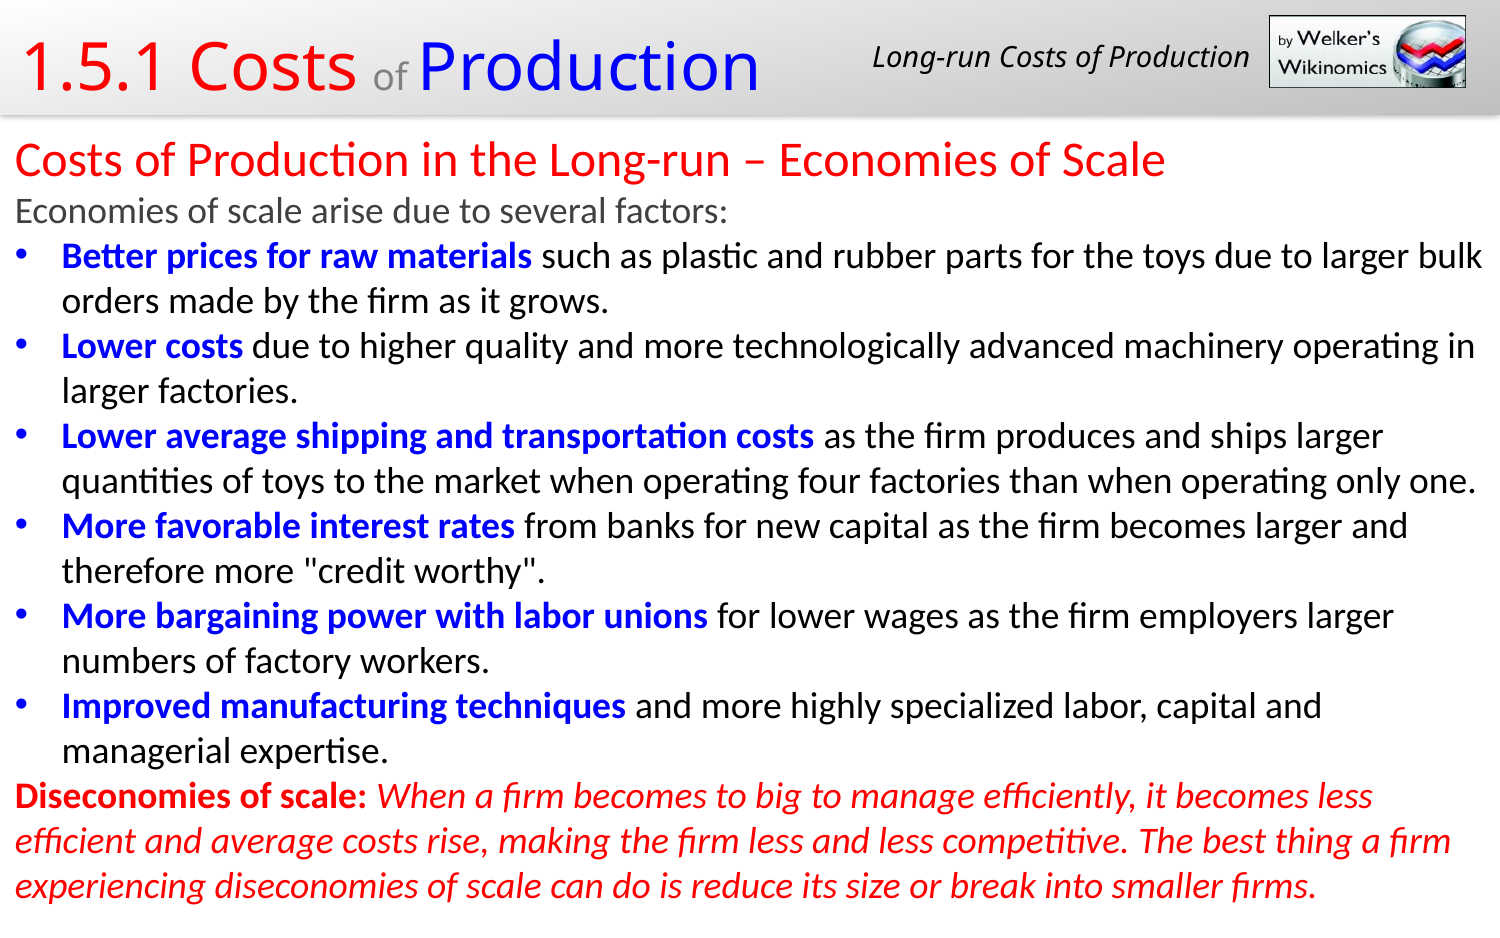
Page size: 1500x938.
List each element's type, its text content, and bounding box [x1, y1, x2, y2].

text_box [0, 0, 1500, 115]
text_box Costs of Production in the Long-run – Economies of Scale Economies of scale arise due to several factors: Better prices for raw materials such as plastic and rubber parts for the toys due to larger bulk orders made by the firm as it grows. Lower costs due to higher quality and more technologically advanced machinery operating in larger factories. Lower average shipping and transportation costs as the firm produces and ships larger quantities of toys to the market when operating four factories than when operating only one. More favorable interest rates from banks for new capital as the firm becomes larger and therefore more "credit worthy". More bargaining power with labor unions for lower wages as the firm employers larger numbers of factory workers. Improved manufacturing techniques and more highly specialized labor, capital and managerial expertise. Diseconomies of scale: When a firm becomes to big to manage efficiently, it becomes less efficient and average costs rise, making the firm less and less competitive. The best thing a firm experiencing diseconomies of scale can do is reduce its size or break into smaller firms. [0, 123, 1500, 914]
